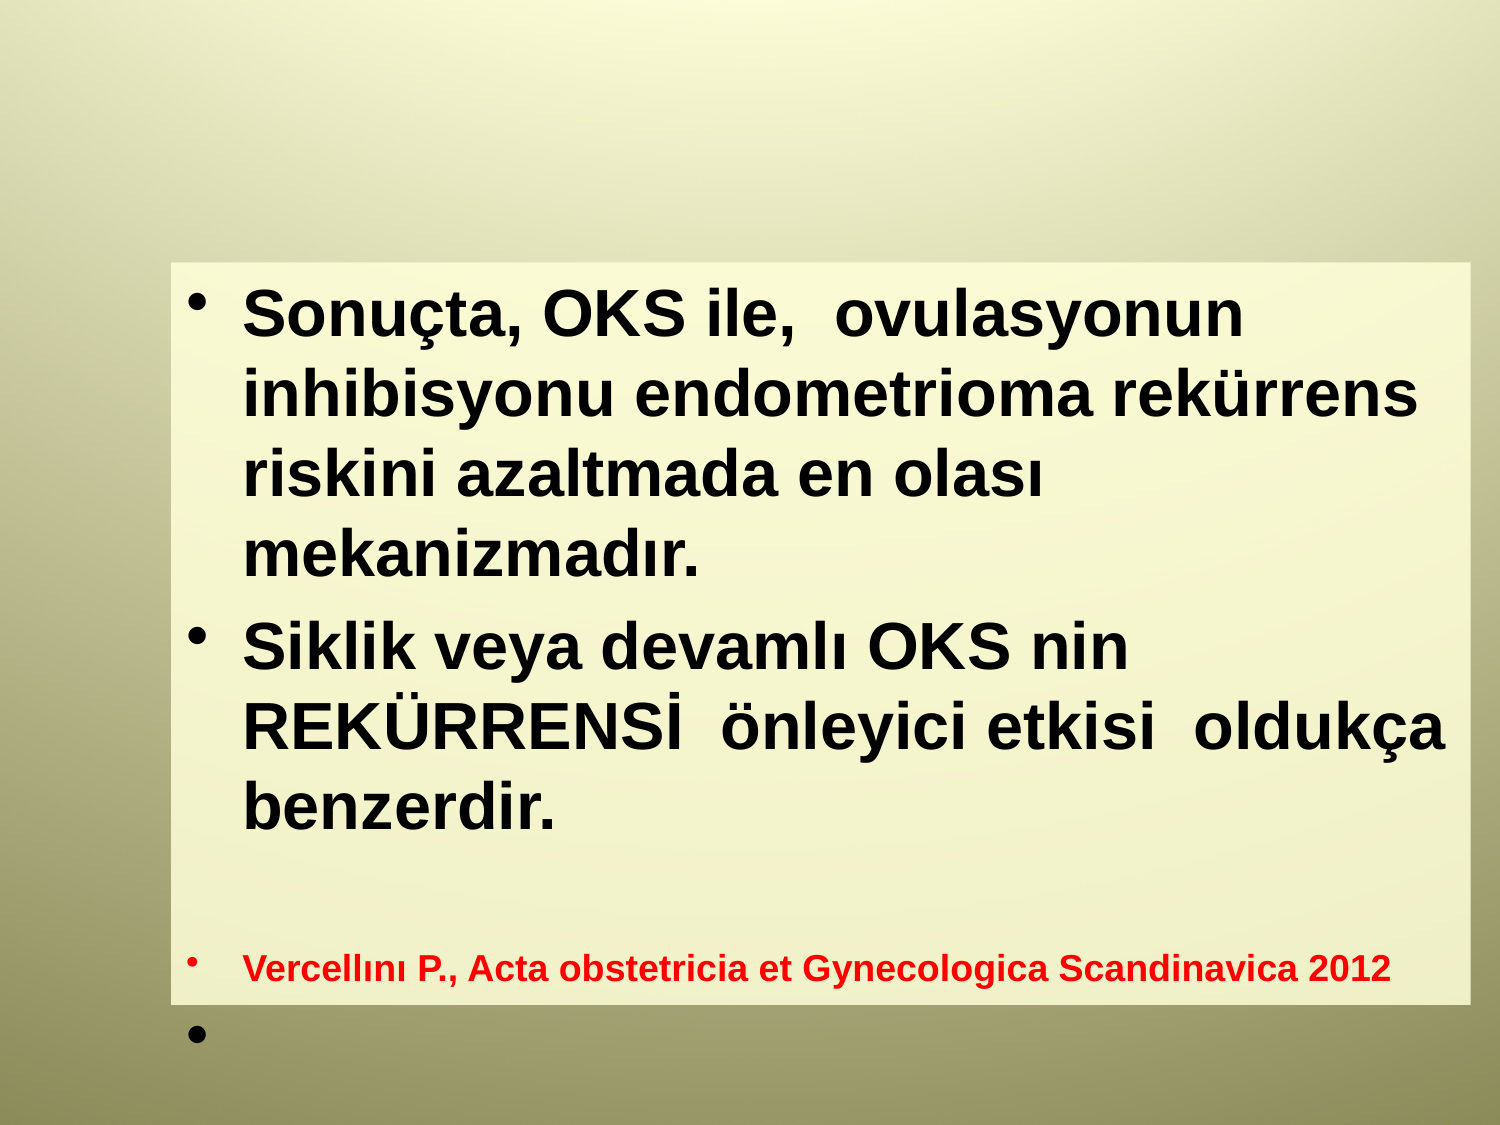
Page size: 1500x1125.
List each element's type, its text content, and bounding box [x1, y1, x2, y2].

list Sonuçta, OKS ile, ovulasyonun inhibisyonu endometrioma rekürrens riskini azaltmada en olası mekanizmadır. Siklik veya devamlı OKS nin REKÜRRENSİ önleyici etkisi oldukça benzerdir. Vercellını P., Acta obstetricia et Gynecologica Scandinavica 2012 [171, 262, 1471, 1005]
picture [0, 0, 1500, 1125]
